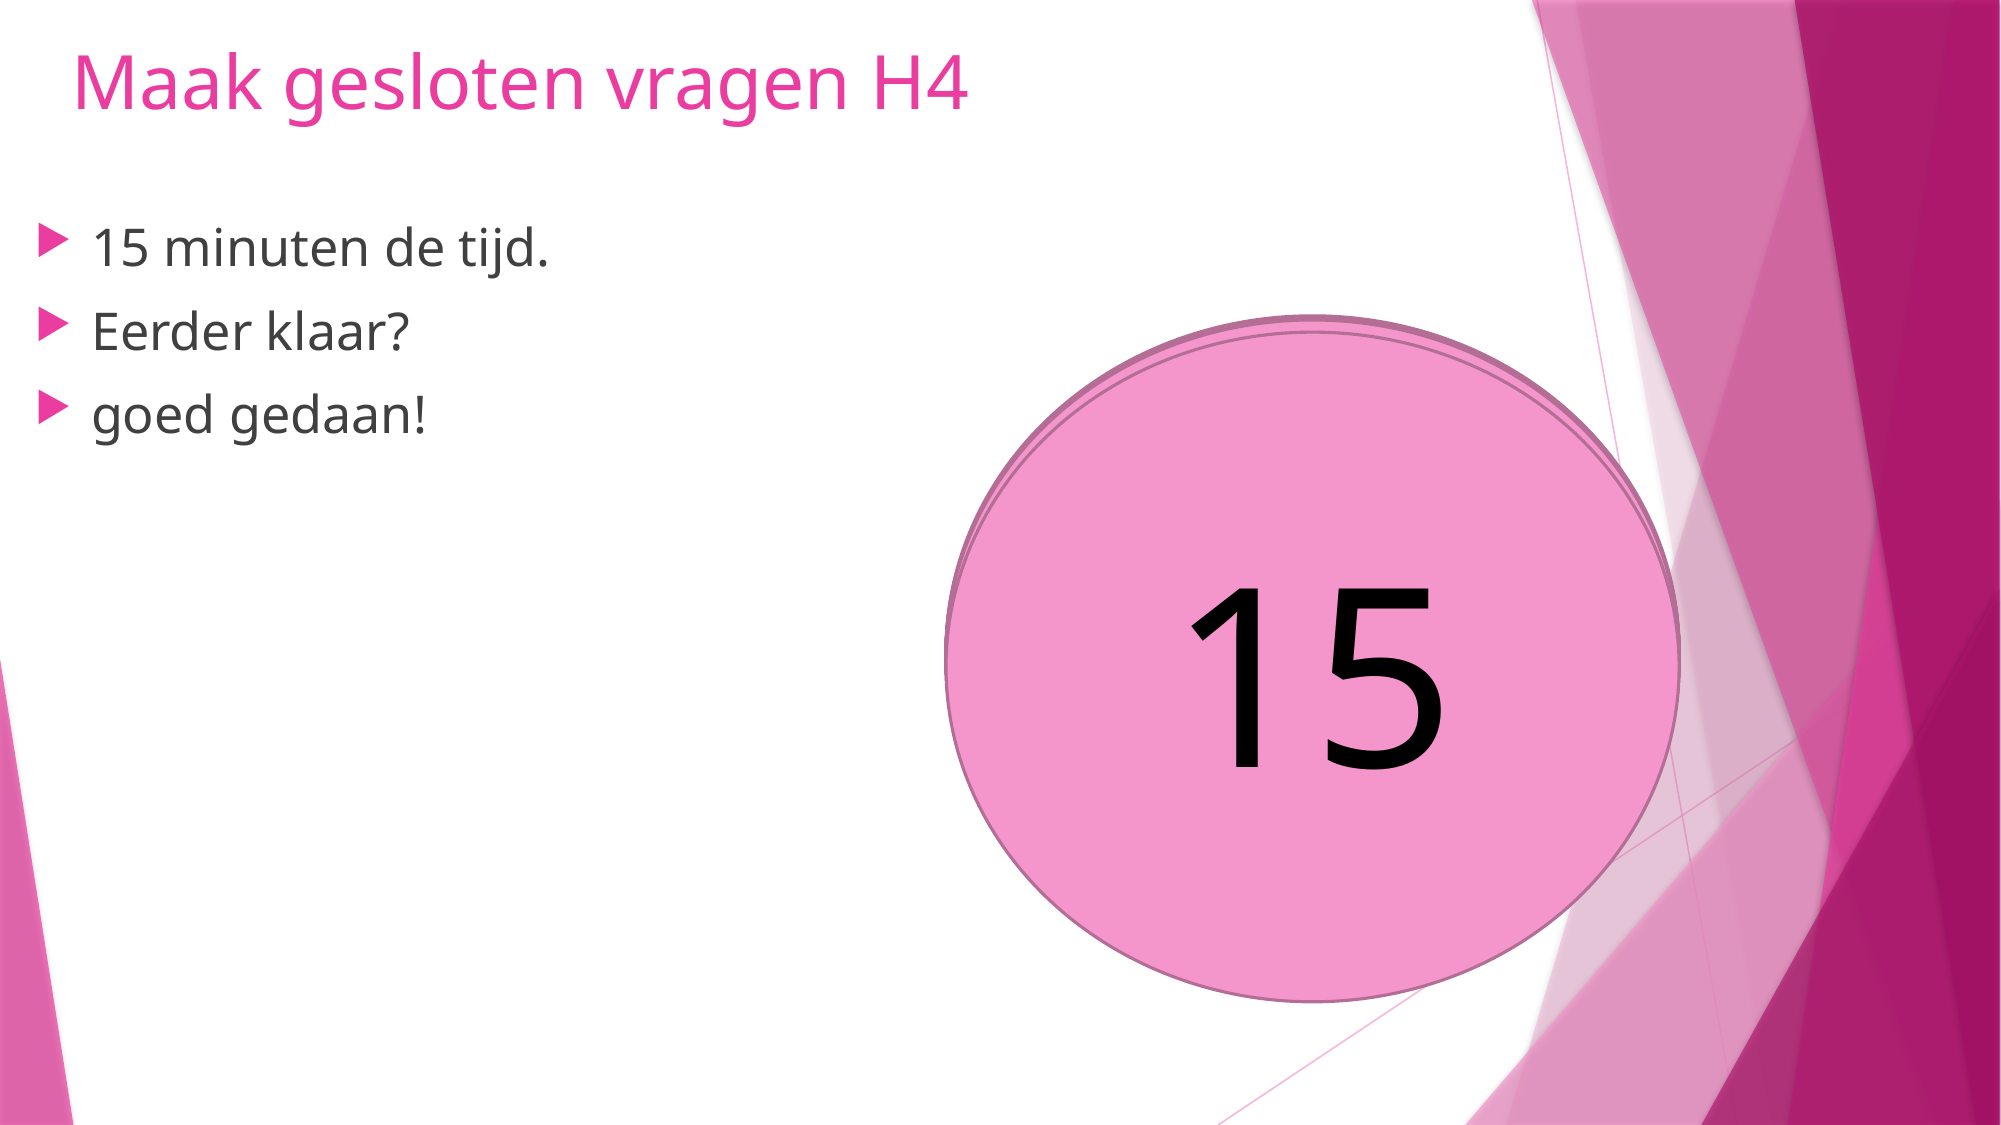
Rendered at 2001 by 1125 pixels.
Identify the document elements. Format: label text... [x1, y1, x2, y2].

text_box 10 [959, 314, 1668, 562]
text_box 15 [944, 330, 1681, 1004]
list 15 minuten de tijd. Eerder klaar? goed gedaan! [19, 207, 865, 1112]
text_box 14 [944, 318, 1681, 648]
title Maak gesloten vragen H4 [56, 27, 1522, 319]
